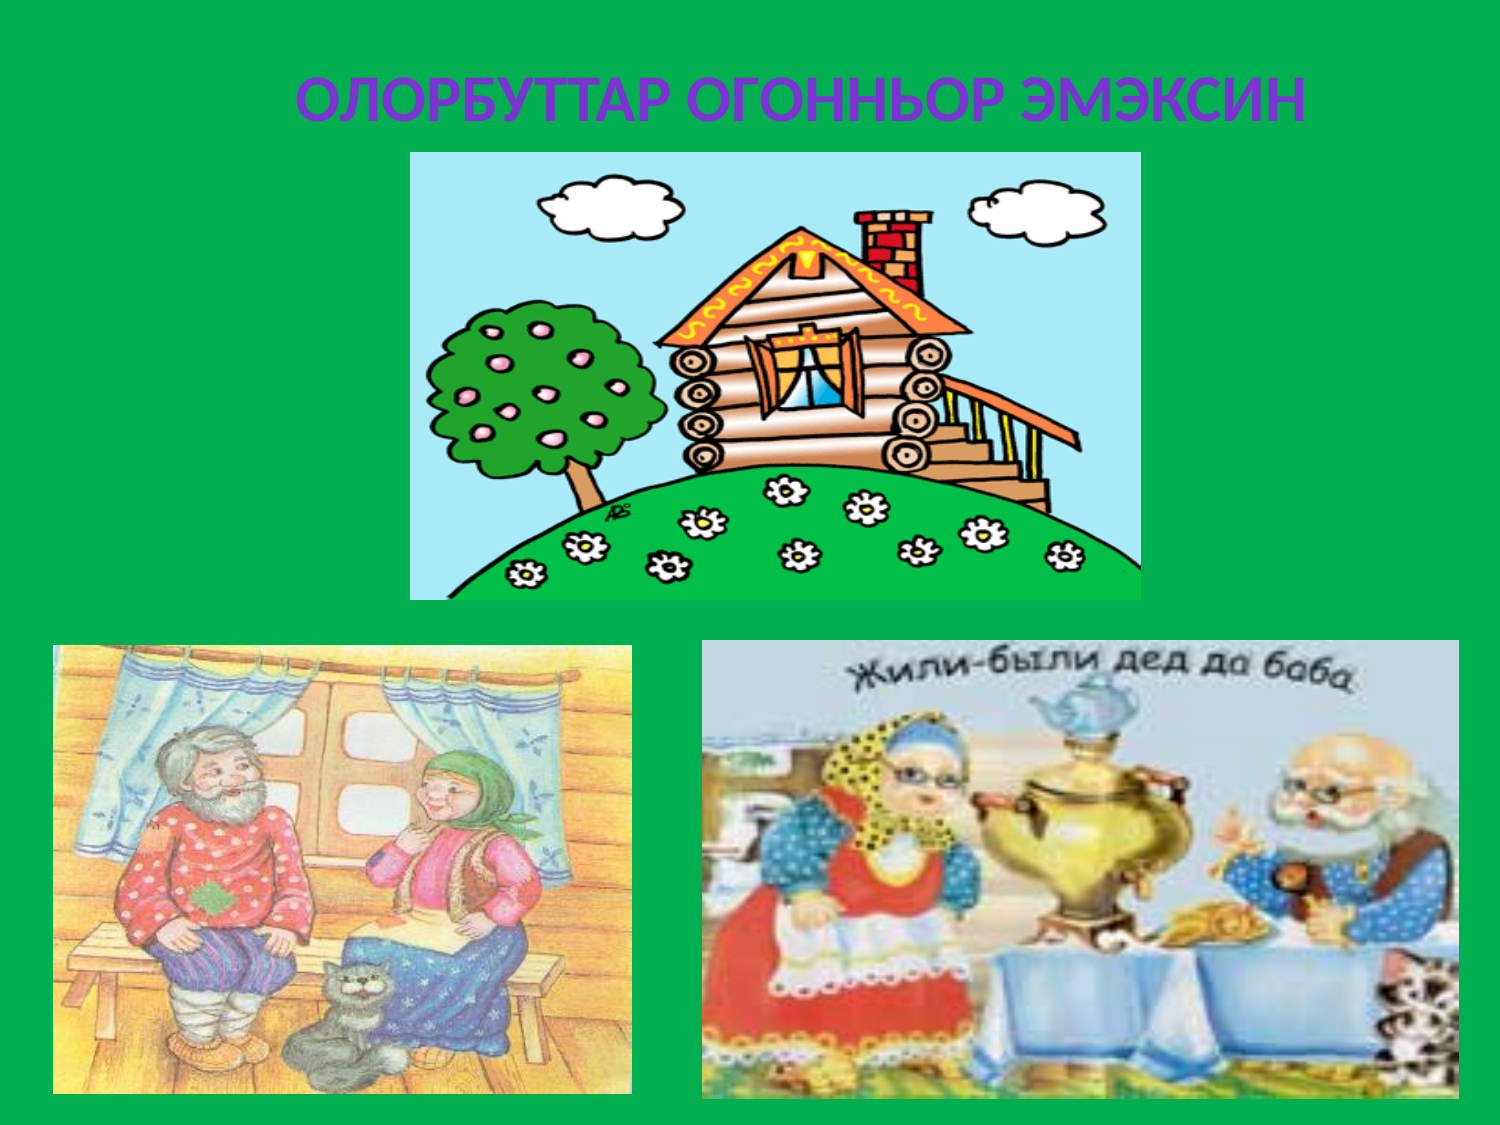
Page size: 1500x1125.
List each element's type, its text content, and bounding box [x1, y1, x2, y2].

text_box Олорбуттар огонньор эмэксин [222, 46, 1382, 142]
picture [52, 644, 632, 1095]
picture [409, 152, 1142, 600]
picture [702, 639, 1460, 1100]
